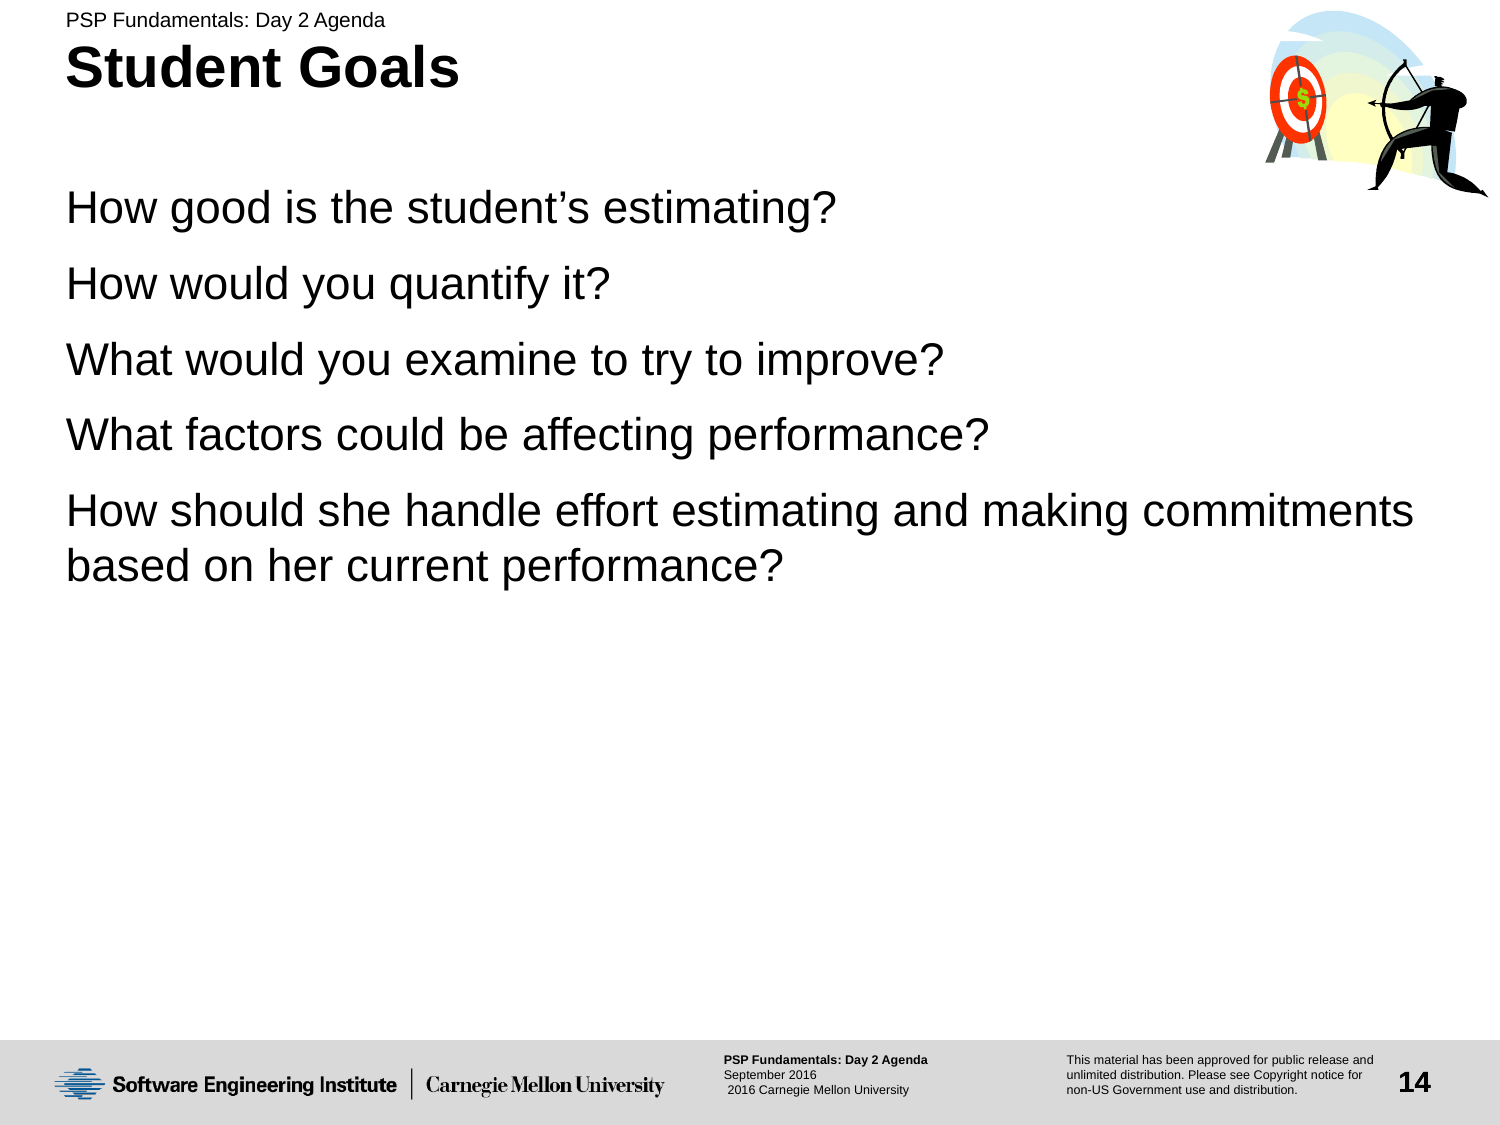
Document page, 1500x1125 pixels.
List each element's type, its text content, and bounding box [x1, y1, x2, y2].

picture [46, 1061, 673, 1104]
list How good is the student’s estimating? How would you quantify it? What would you examine to try to improve? What factors could be affecting performance? How should she handle effort estimating and making commitments based on her current performance? [65, 177, 1431, 1000]
picture [1261, 7, 1492, 201]
title Student Goals [65, 37, 1261, 148]
